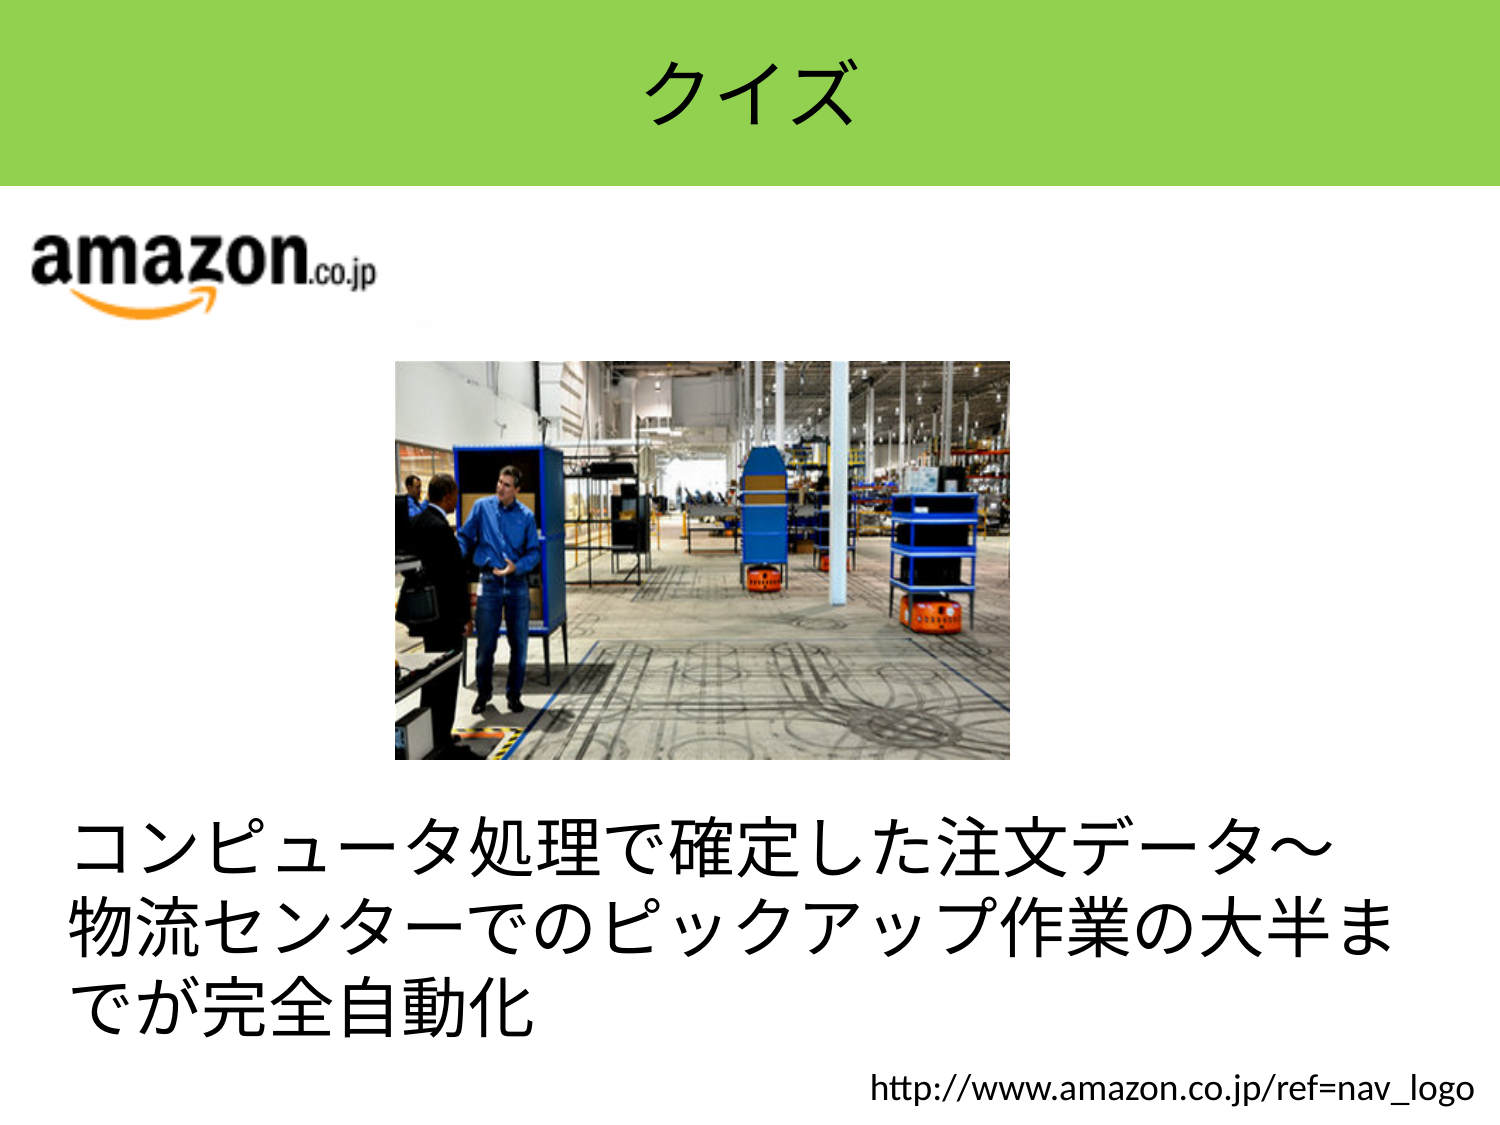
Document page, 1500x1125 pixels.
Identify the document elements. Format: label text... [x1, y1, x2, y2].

text_box コンピュータ処理で確定した注文データ～ 物流センターでのピックアップ作業の大半までが完全自動化 [53, 798, 1447, 1054]
picture [0, 208, 432, 328]
text_box クイズ [0, 0, 1500, 186]
text_box http://www.amazon.co.jp/ref=nav_logo [855, 1055, 1491, 1116]
picture [395, 361, 1011, 760]
